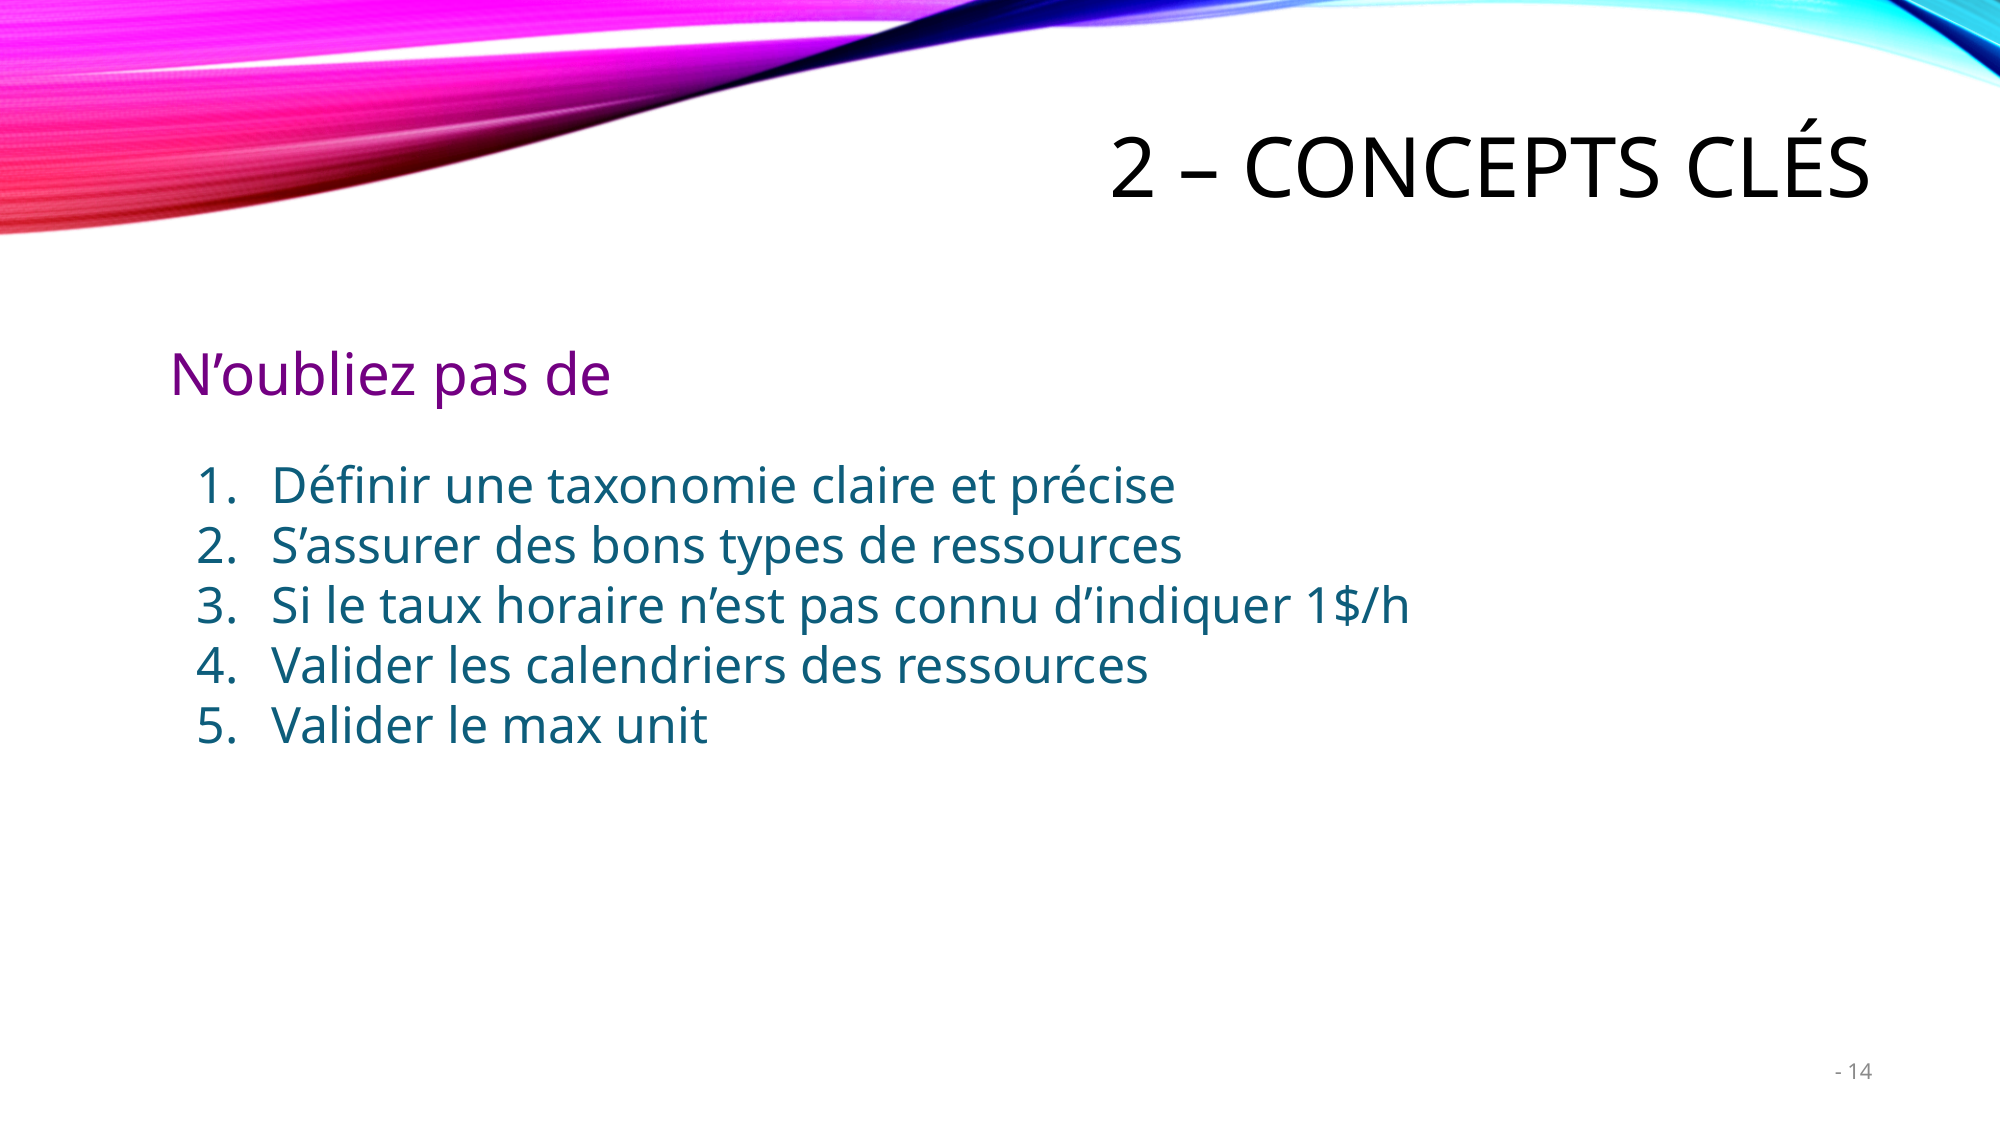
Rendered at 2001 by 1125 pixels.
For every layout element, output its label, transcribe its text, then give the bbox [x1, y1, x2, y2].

picture [1890, 0, 2000, 75]
text_box N’oubliez pas de [154, 259, 1841, 415]
picture [1910, 0, 2000, 45]
text_box Définir une taxonomie claire et précise S’assurer des bons types de ressources Si le taux horaire n’est pas connu d’indiquer 1$/h Valider les calendriers des ressources Valider le max unit [181, 446, 1696, 762]
picture [0, 0, 2000, 237]
slide_number 14 [1808, 1042, 1888, 1103]
title 2 – Concepts clés [638, 64, 1888, 277]
